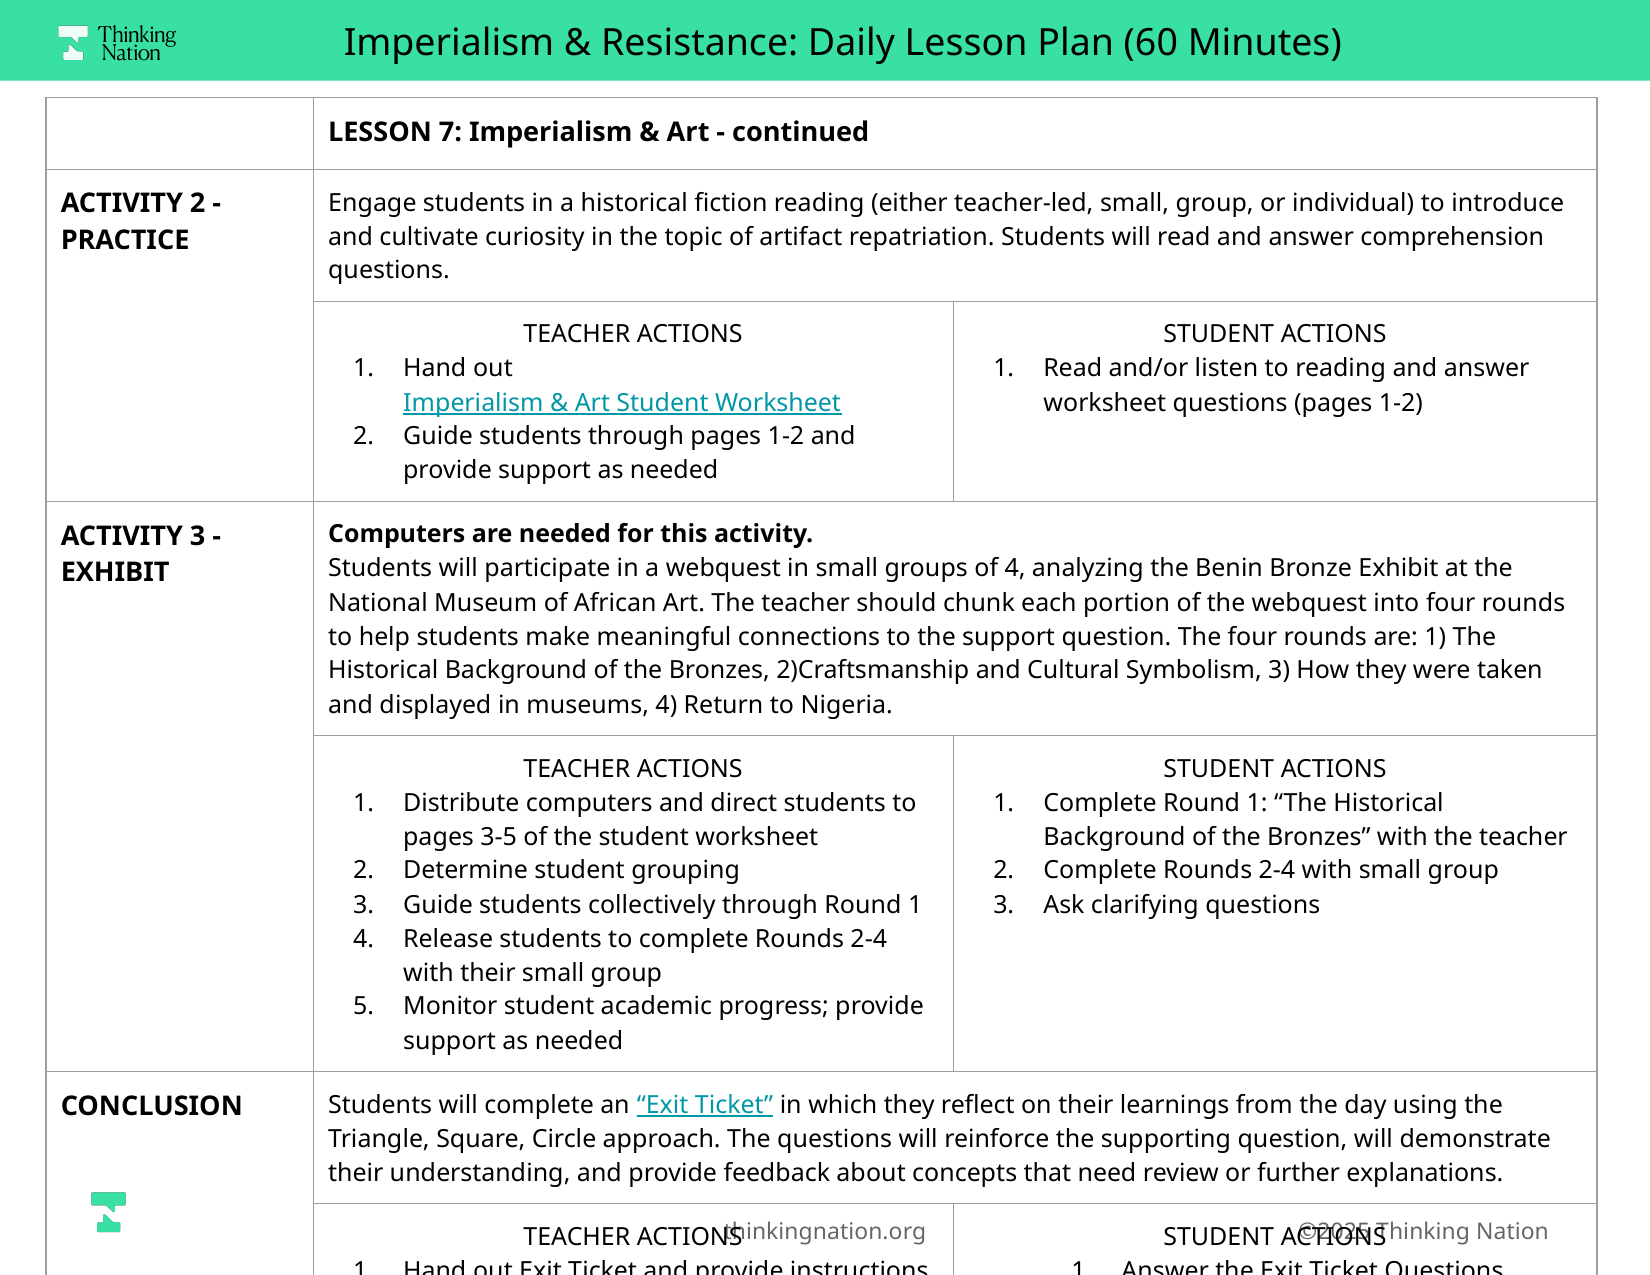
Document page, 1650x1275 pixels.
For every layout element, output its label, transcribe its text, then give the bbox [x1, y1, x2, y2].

table_cell Computers are needed for this activity. Students will participate in a webquest in small groups of 4, analyzing the Benin Bronze Exhibit at the National Museum of African Art. The teacher should chunk each portion of the webquest into four rounds to help students make meaningful connections to the support question. The four rounds are: 1) The Historical Background of the Bronzes, 2)Craftsmanship and Cultural Symbolism, 3) How they were taken and displayed in museums, 4) Return to Nigeria. [314, 502, 1596, 735]
table_cell Students will complete an “Exit Ticket” in which they reflect on their learnings from the day using the Triangle, Square, Circle approach. The questions will reinforce the supporting question, will demonstrate their understanding, and provide feedback about concepts that need review or further explanations. [314, 1072, 1596, 1203]
table_header [47, 98, 313, 169]
table_cell ACTIVITY 2 - PRACTICE [47, 170, 313, 501]
table_cell TEACHER ACTIONS Distribute computers and direct students to pages 3-5 of the student worksheet Determine student grouping Guide students collectively through Round 1 Release students to complete Rounds 2-4 with their small group Monitor student academic progress; provide support as needed [314, 736, 953, 1071]
table_cell Engage students in a historical fiction reading (either teacher-led, small, group, or individual) to introduce and cultivate curiosity in the topic of artifact repatriation. Students will read and answer comprehension questions. [314, 170, 1596, 301]
table_cell TEACHER ACTIONS Hand out Imperialism & Art Student Worksheet Guide students through pages 1-2 and provide support as needed [314, 302, 953, 501]
table_cell STUDENT ACTIONS Read and/or listen to reading and answer worksheet questions (pages 1-2) [954, 302, 1596, 501]
table_header LESSON 7: Imperialism & Art - continued [314, 98, 1596, 169]
text_box Imperialism & Resistance: Daily Lesson Plan (60 Minutes) [0, 0, 1650, 81]
table_cell TEACHER ACTIONS Hand out Exit Ticket and provide instructions [314, 1204, 953, 1275]
table_cell STUDENT ACTIONS Answer the Exit Ticket Questions [954, 1204, 1596, 1275]
table_cell ACTIVITY 3 - EXHIBIT [47, 502, 313, 1071]
picture [80, 1184, 136, 1240]
table_cell CONCLUSION [47, 1072, 313, 1275]
picture [45, 14, 180, 85]
table_cell STUDENT ACTIONS Complete Round 1: “The Historical Background of the Bronzes” with the teacher Complete Rounds 2-4 with small group Ask clarifying questions [954, 736, 1596, 1071]
